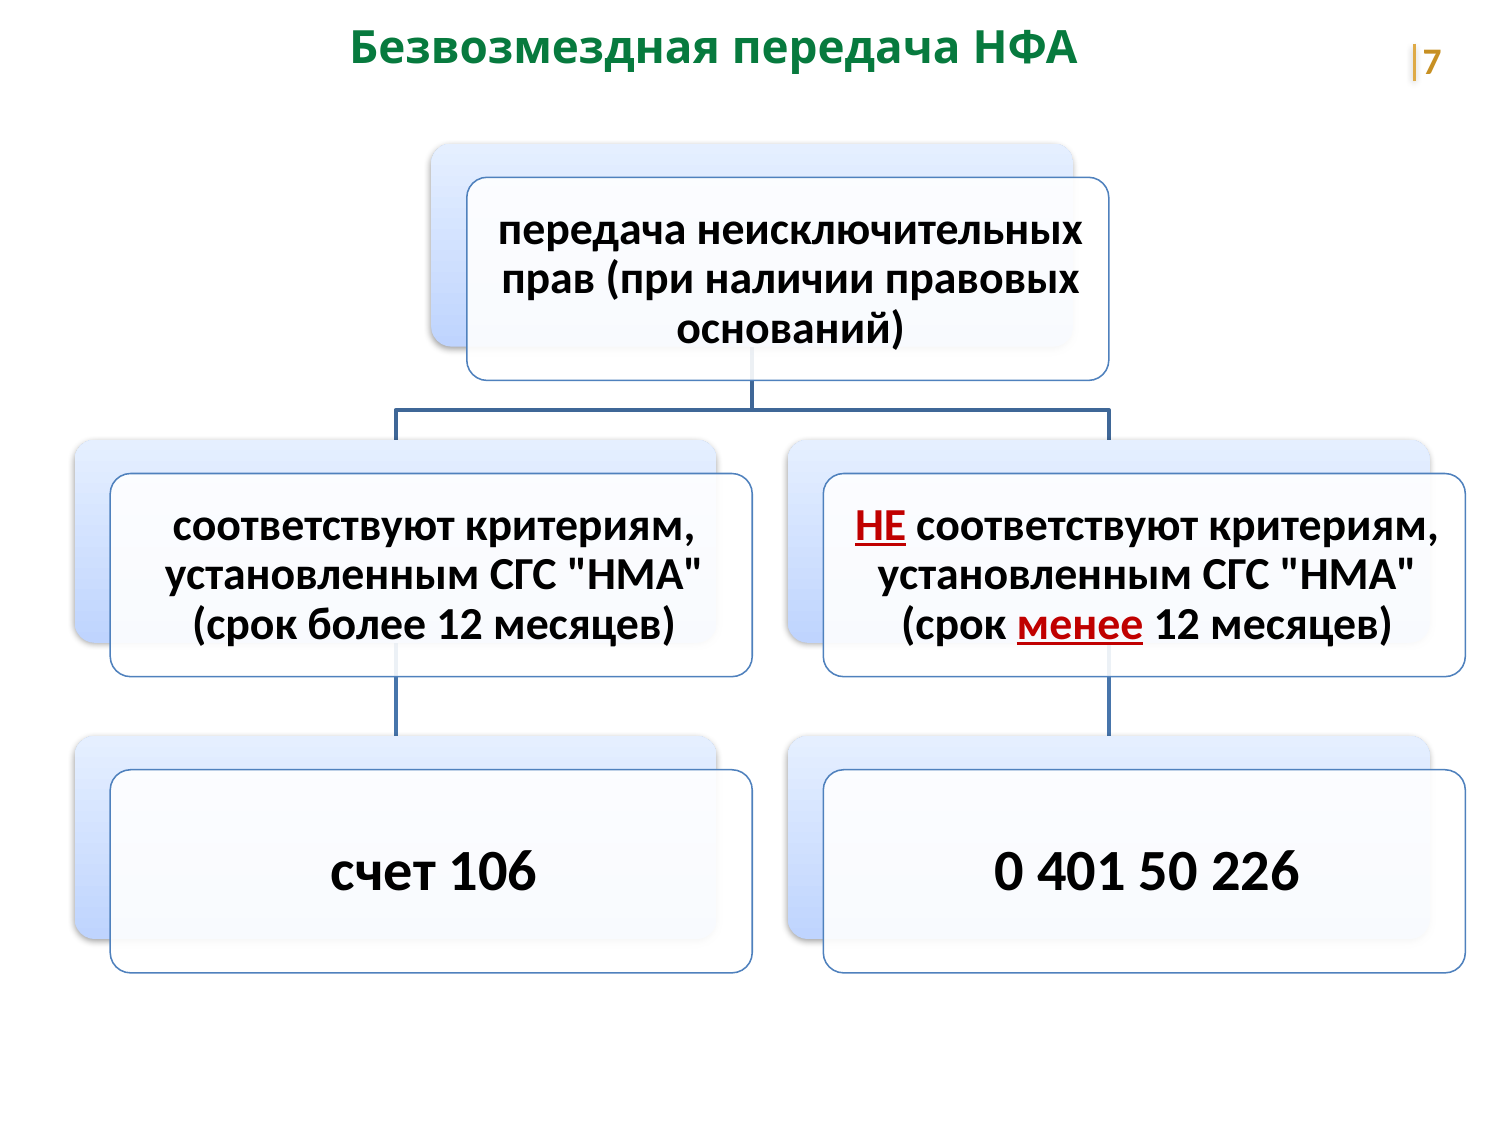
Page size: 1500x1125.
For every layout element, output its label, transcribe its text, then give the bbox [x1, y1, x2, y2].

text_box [73, 103, 1467, 1014]
slide_number 7 [1407, 29, 1500, 90]
text_box Безвозмездная передача НФА [73, 10, 1345, 81]
